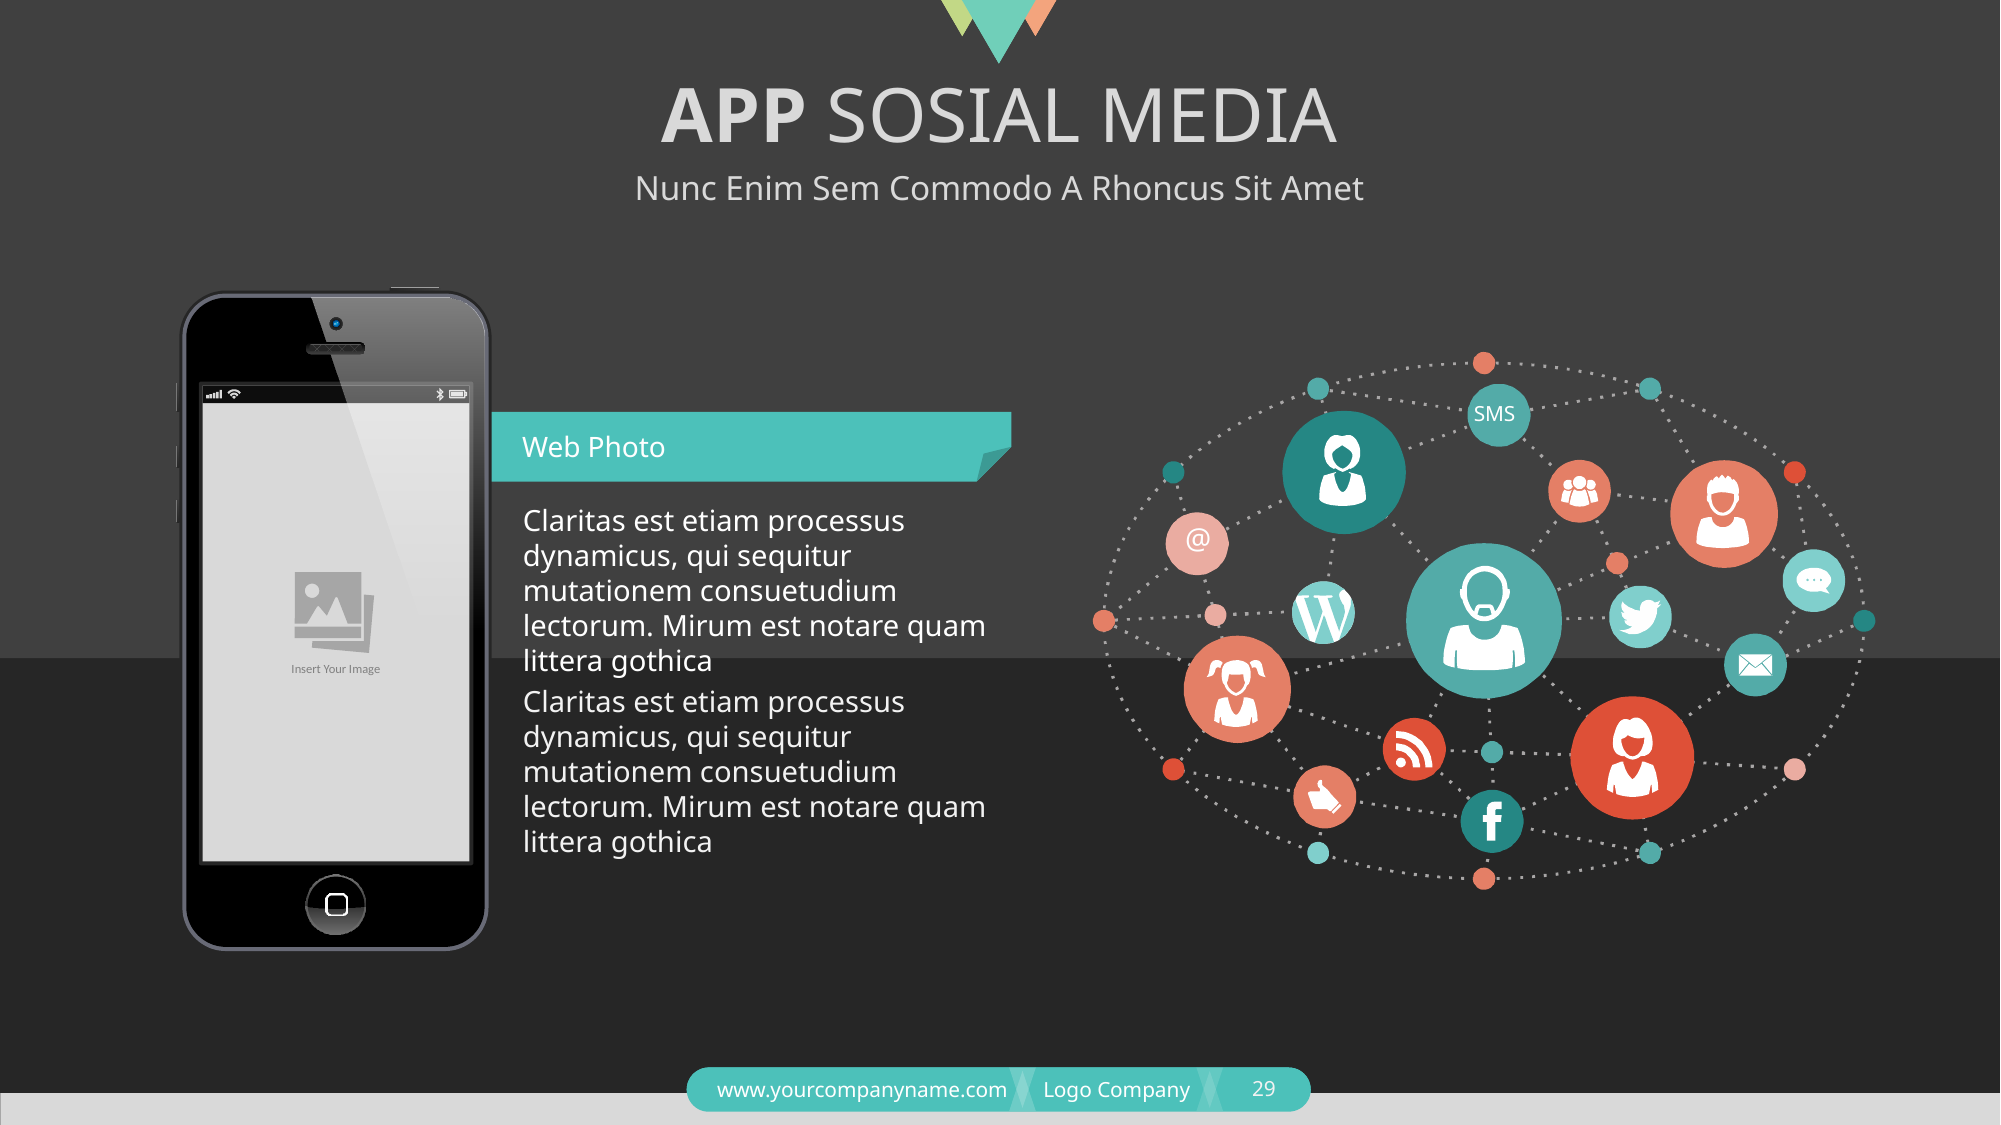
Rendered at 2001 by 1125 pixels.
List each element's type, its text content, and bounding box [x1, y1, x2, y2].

text_box Claritas est etiam processus dynamicus, qui sequitur mutationem consuetudium lectorum. Mirum est notare quam littera gothica [508, 494, 1034, 676]
title APP SOSIAL MEDIA [265, 77, 1735, 160]
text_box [305, 874, 366, 935]
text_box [1206, 434, 1749, 797]
text_box [198, 381, 474, 866]
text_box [941, 0, 1057, 64]
text_box [182, 293, 489, 952]
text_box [389, 287, 441, 292]
text_box Claritas est etiam processus dynamicus, qui sequitur mutationem consuetudium lectorum. Mirum est notare quam littera gothica [508, 676, 1034, 866]
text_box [202, 385, 305, 404]
slide_number 29 [1225, 1067, 1302, 1112]
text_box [259, 571, 410, 679]
list Nunc Enim Sem Commodo A Rhoncus Sit Amet [265, 166, 1735, 213]
text_box [186, 297, 485, 947]
text_box Web Photo [507, 422, 841, 471]
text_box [1092, 351, 1876, 890]
text_box [179, 290, 492, 955]
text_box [175, 382, 180, 523]
text_box [492, 410, 1015, 483]
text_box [305, 297, 485, 812]
text_box [202, 404, 470, 862]
